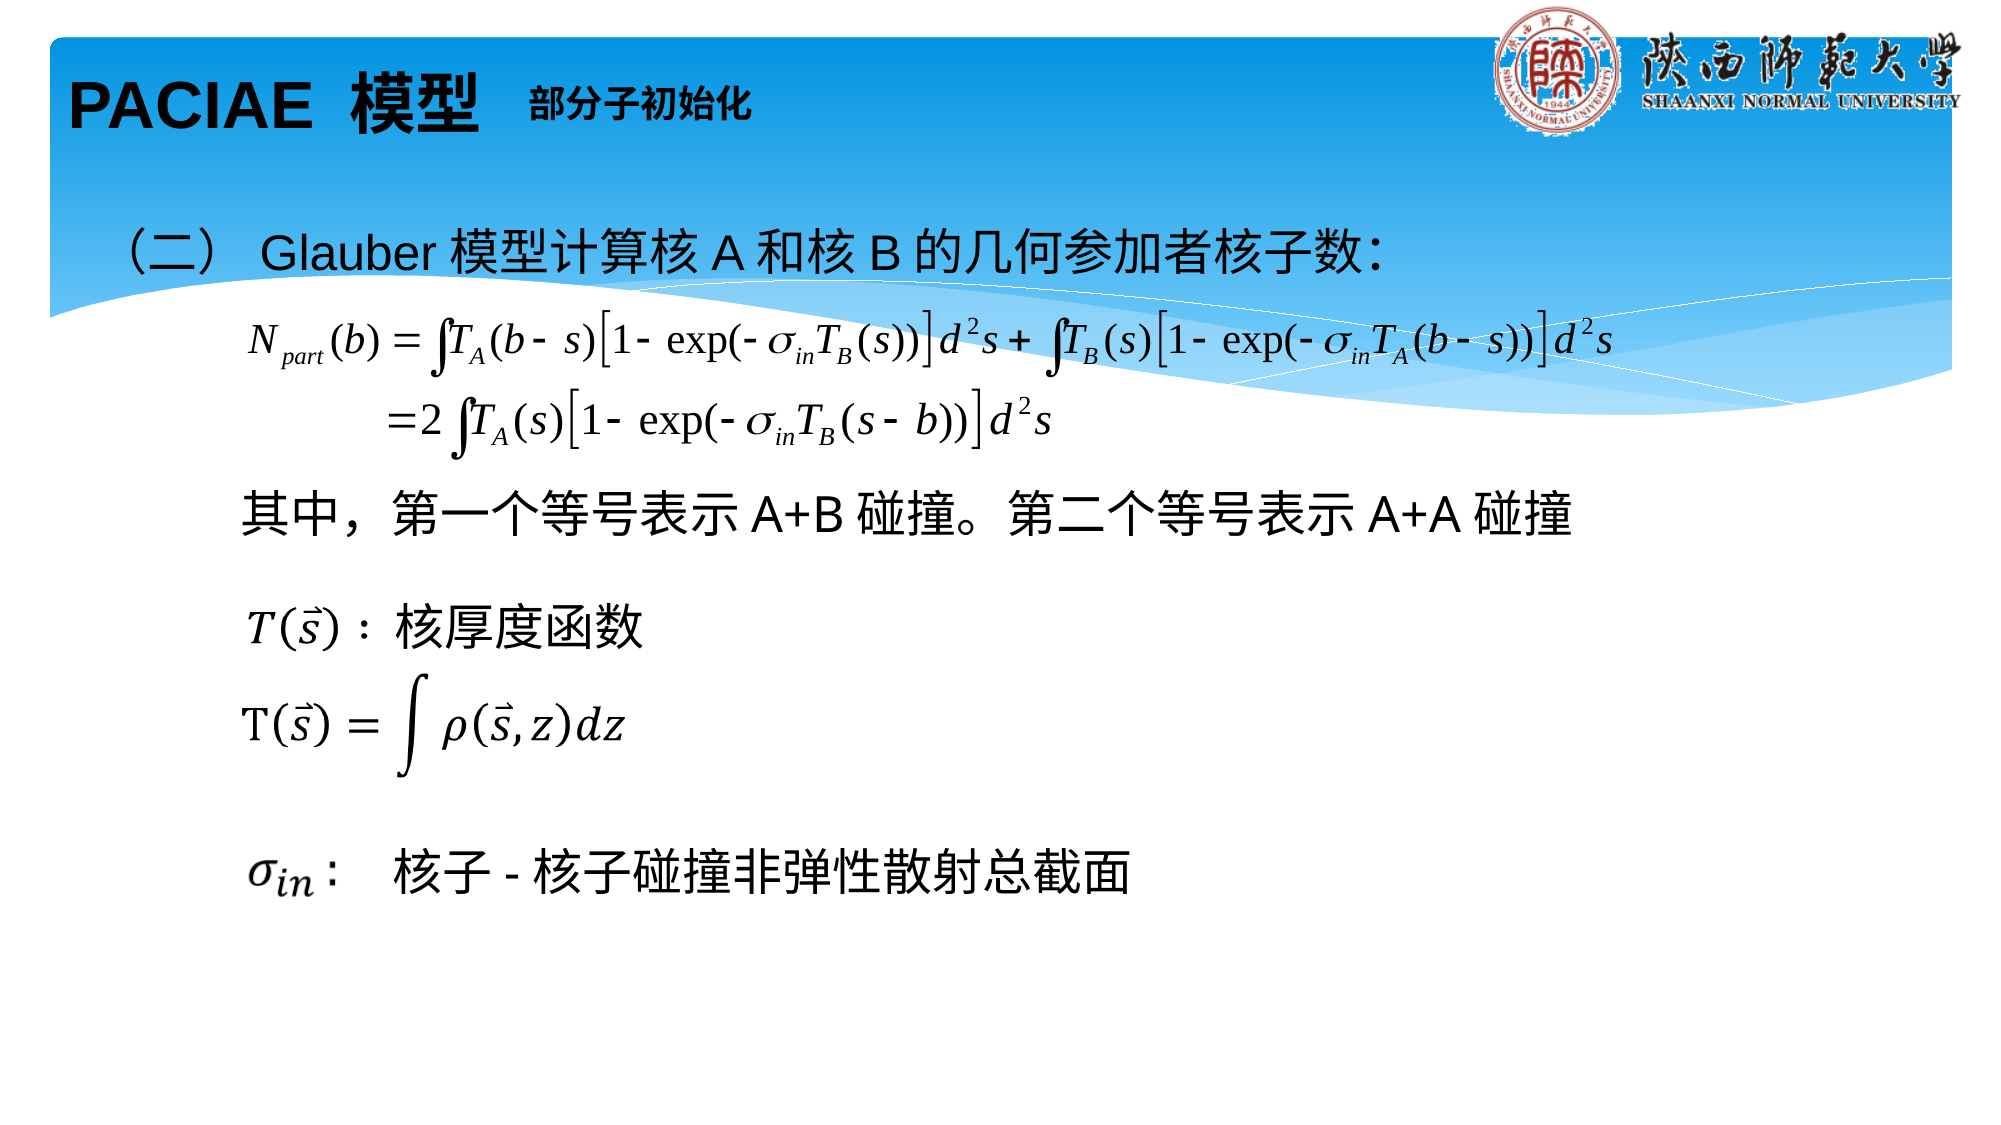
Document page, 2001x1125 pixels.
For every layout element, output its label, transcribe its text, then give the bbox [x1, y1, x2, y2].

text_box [239, 303, 1625, 382]
text_box （二）Glauber模型计算核A和核B的几何参加者核子数： [82, 212, 1391, 348]
picture [1474, 0, 2000, 143]
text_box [377, 381, 1061, 465]
text_box [231, 654, 634, 808]
text_box 核厚度函数 [379, 588, 726, 663]
text_box 其中，第一个等号表示A+B碰撞。第二个等号表示A+A碰撞 [225, 475, 1682, 551]
text_box 核子-核子碰撞非弹性散射总截面 [377, 833, 1270, 908]
text_box PACIAE 模型 [34, 54, 535, 150]
text_box [239, 833, 348, 899]
text_box [239, 597, 379, 654]
text_box 部分子初始化 [513, 72, 769, 132]
